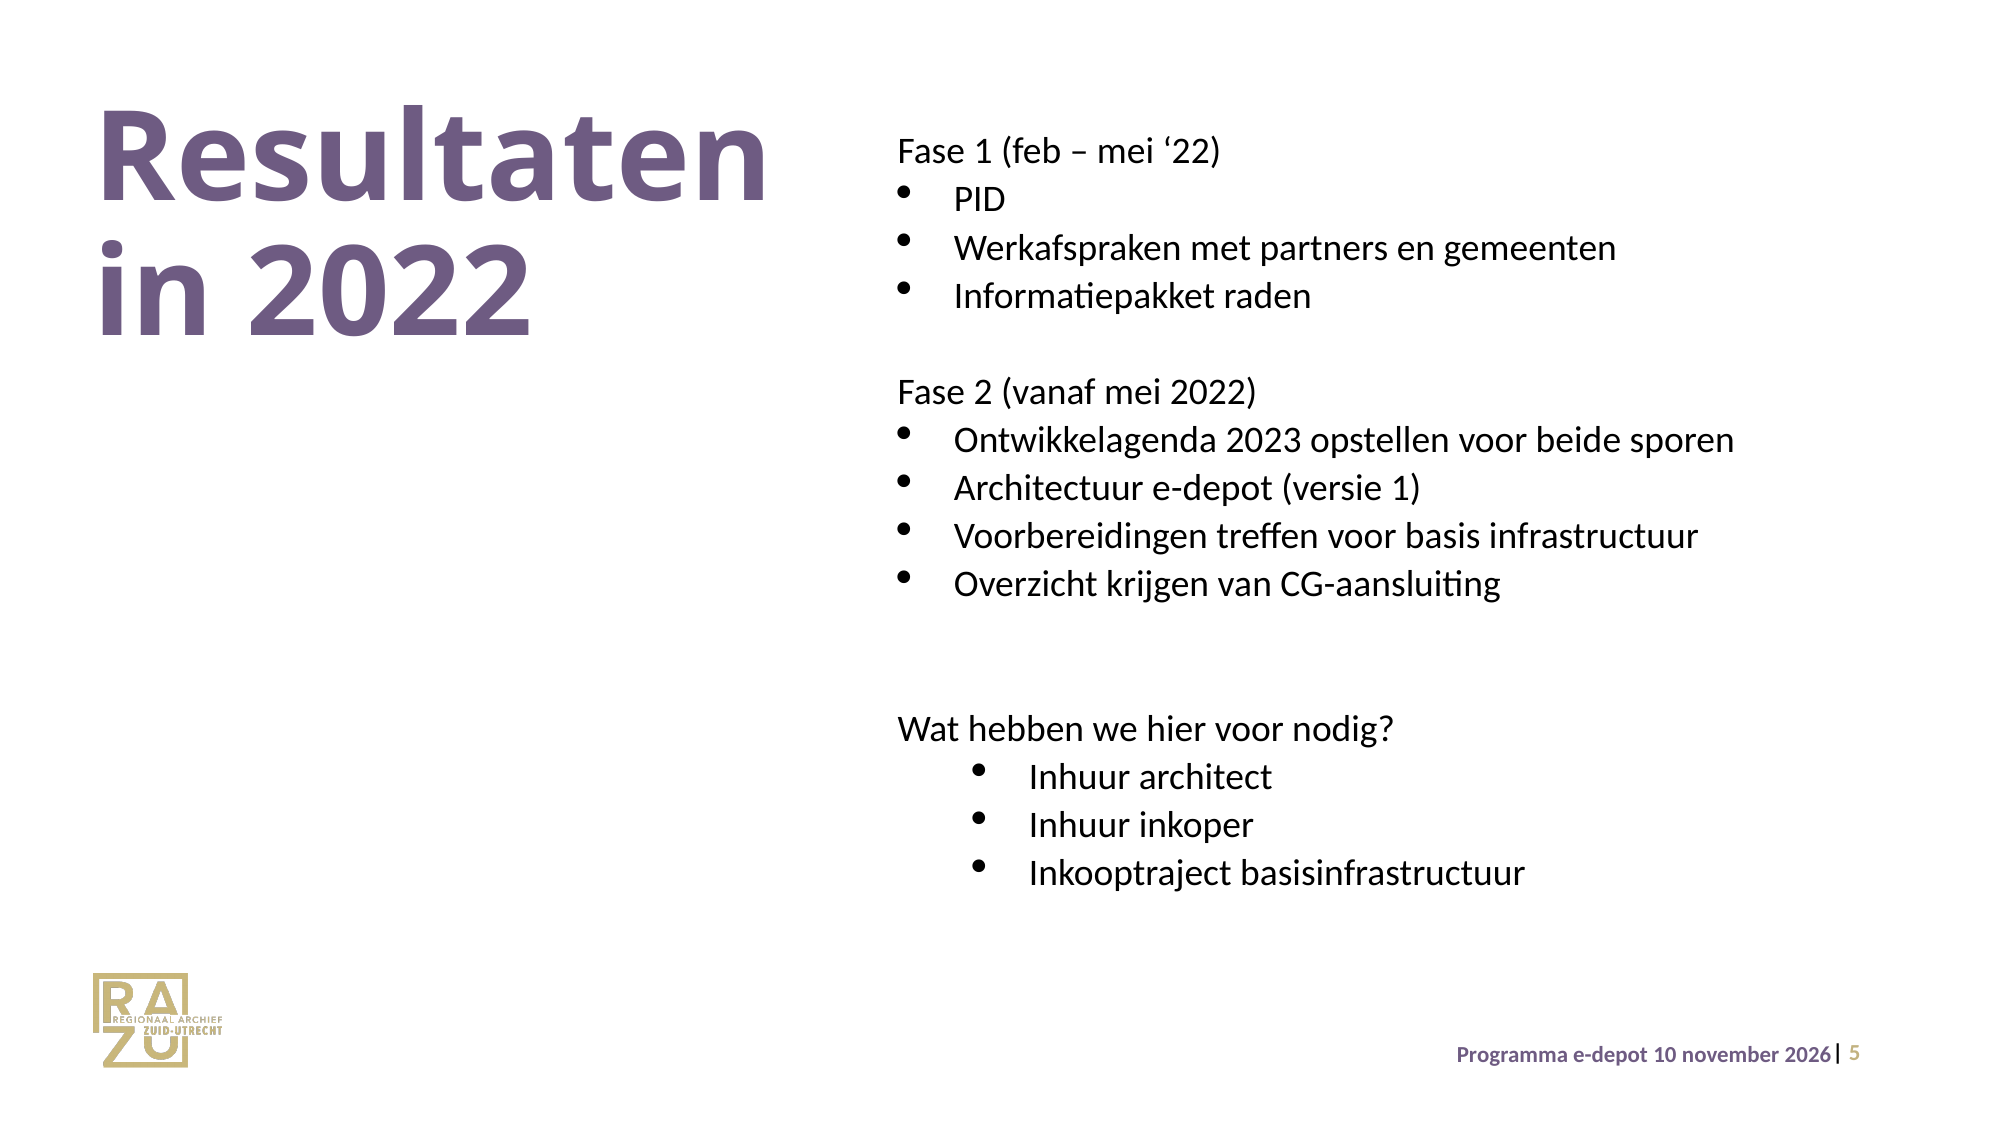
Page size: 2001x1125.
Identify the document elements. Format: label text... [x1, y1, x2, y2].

text_box Fase 1 (feb – mei ‘22) PID Werkafspraken met partners en gemeenten Informatiepakket raden Fase 2 (vanaf mei 2022) Ontwikkelagenda 2023 opstellen voor beide sporen Architectuur e-depot (versie 1) Voorbereidingen treffen voor basis infrastructuur Overzicht krijgen van CG-aansluiting Wat hebben we hier voor nodig? Inhuur architect Inhuur inkoper Inkooptraject basisinfrastructuur [882, 115, 1883, 949]
picture [92, 973, 222, 1068]
text_box Programma e-depot 14 september 2022 [1033, 1031, 1847, 1074]
text_box | 5 [1812, 1030, 1909, 1101]
title Resultaten in 2022 [93, 92, 897, 385]
